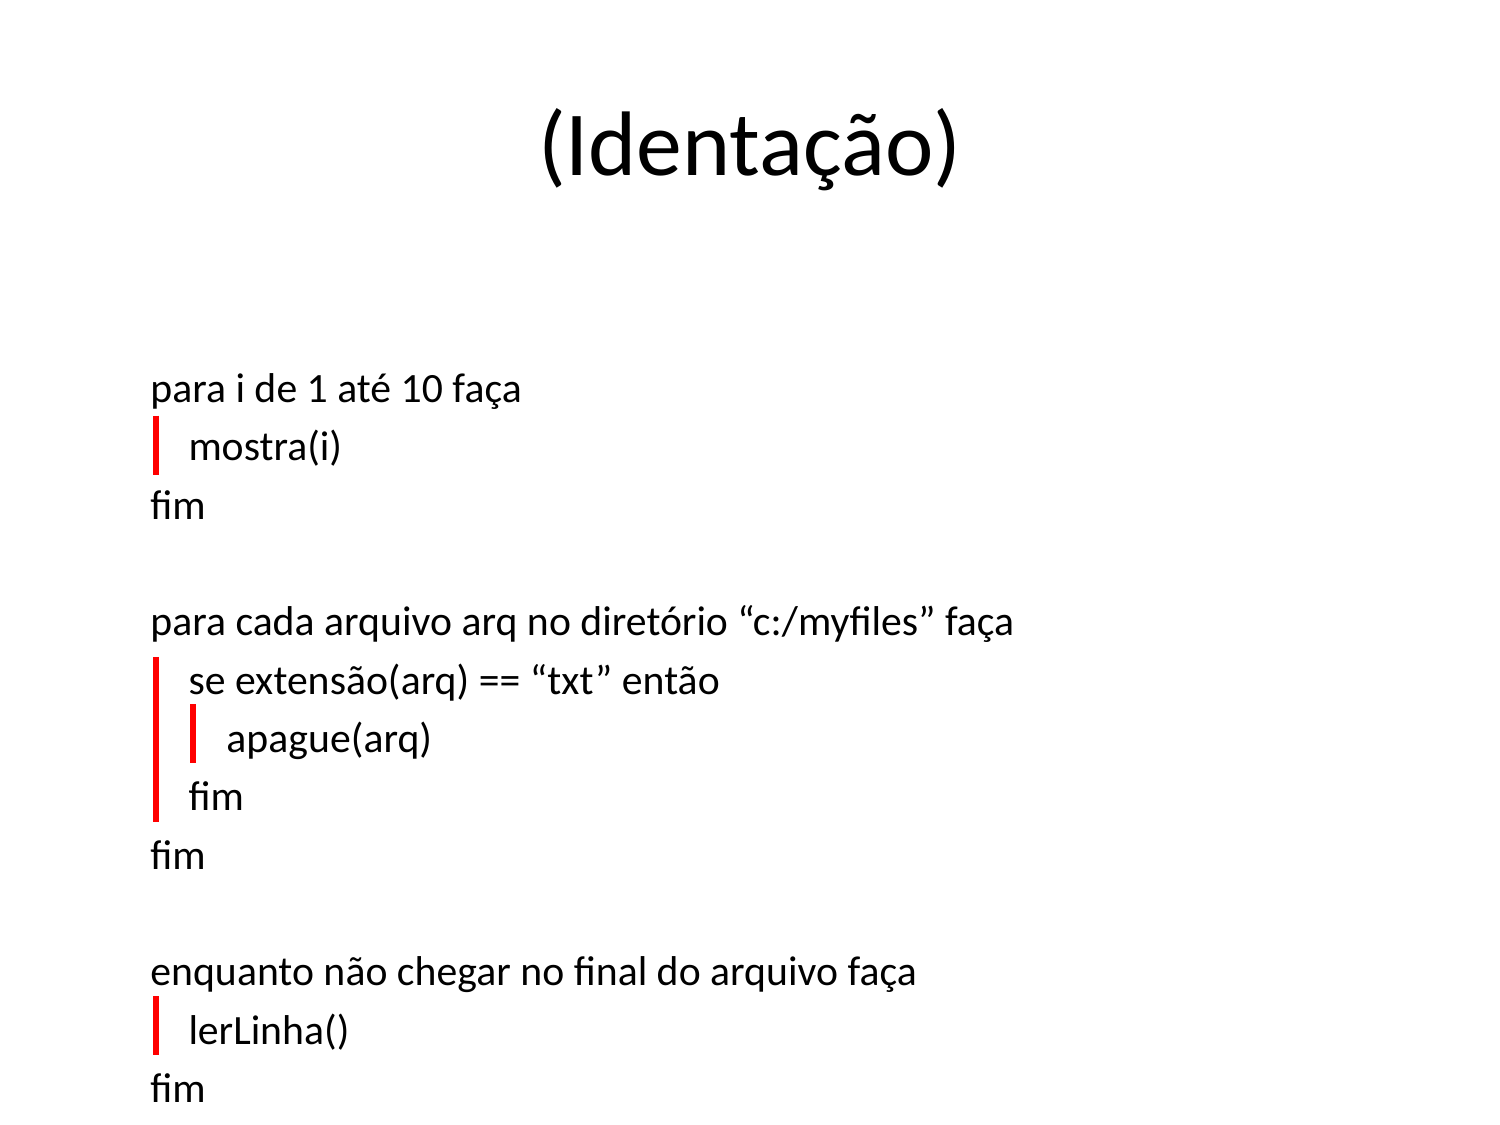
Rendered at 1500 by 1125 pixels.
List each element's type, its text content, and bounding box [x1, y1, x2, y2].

title (Identação) [75, 45, 1425, 233]
text_box para i de 1 até 10 faça mostra(i) fim para cada arquivo arq no diretório “c:/myfiles” faça se extensão(arq) == “txt” então apague(arq) fim fim enquanto não chegar no final do arquivo faça lerLinha() fim [135, 231, 1435, 1125]
